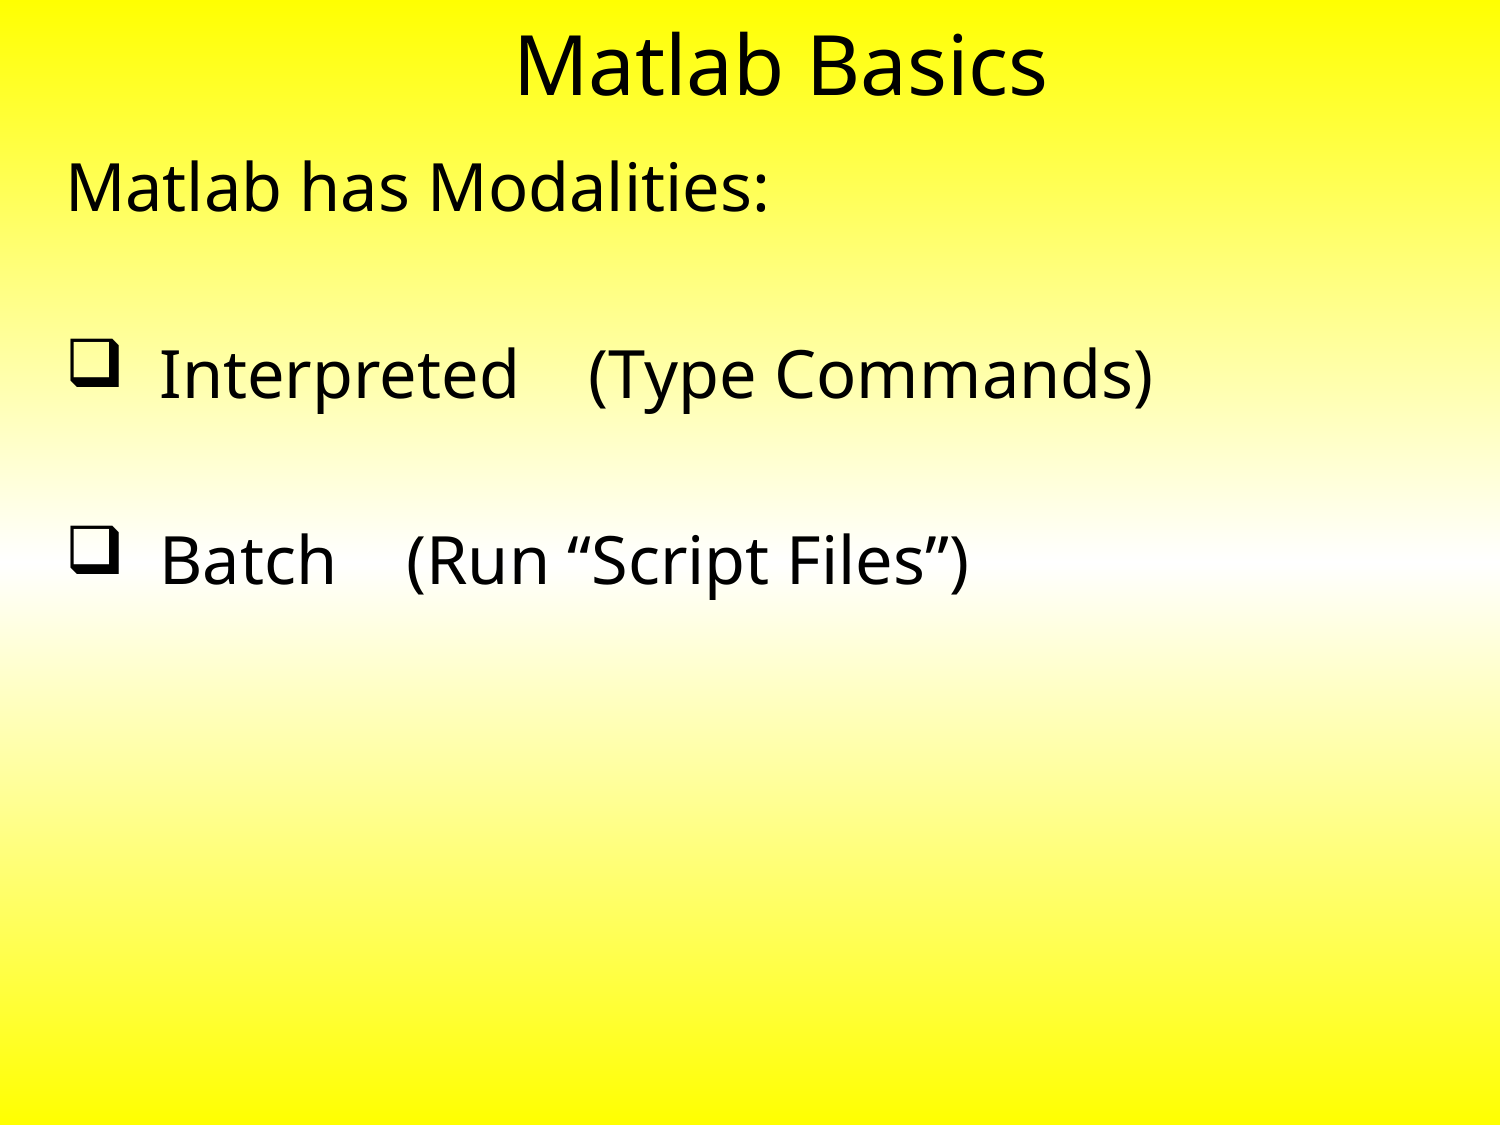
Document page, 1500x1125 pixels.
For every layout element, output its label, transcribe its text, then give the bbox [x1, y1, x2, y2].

title Matlab Basics [125, 0, 1438, 125]
list Matlab has Modalities: Interpreted (Type Commands) Batch (Run “Script Files”) [50, 137, 1463, 1025]
